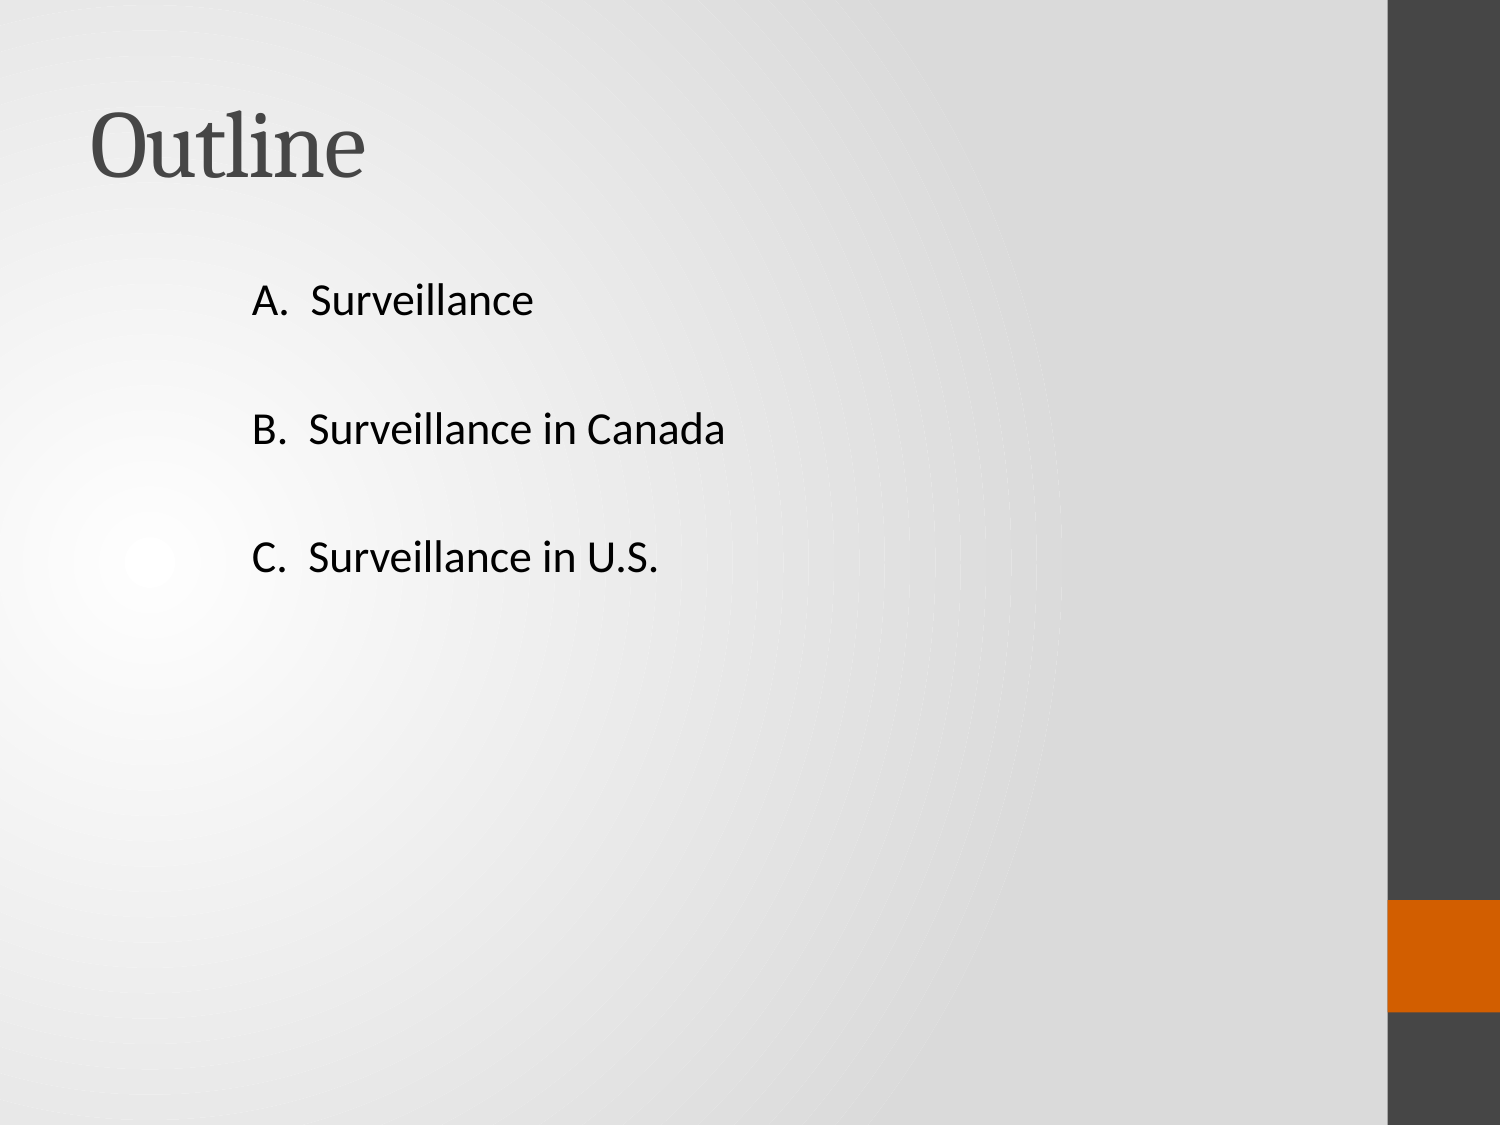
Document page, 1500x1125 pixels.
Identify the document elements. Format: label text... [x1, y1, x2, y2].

list A. Surveillance B. Surveillance in Canada C. Surveillance in U.S. [75, 262, 1325, 1050]
title Outline [75, 45, 1325, 233]
